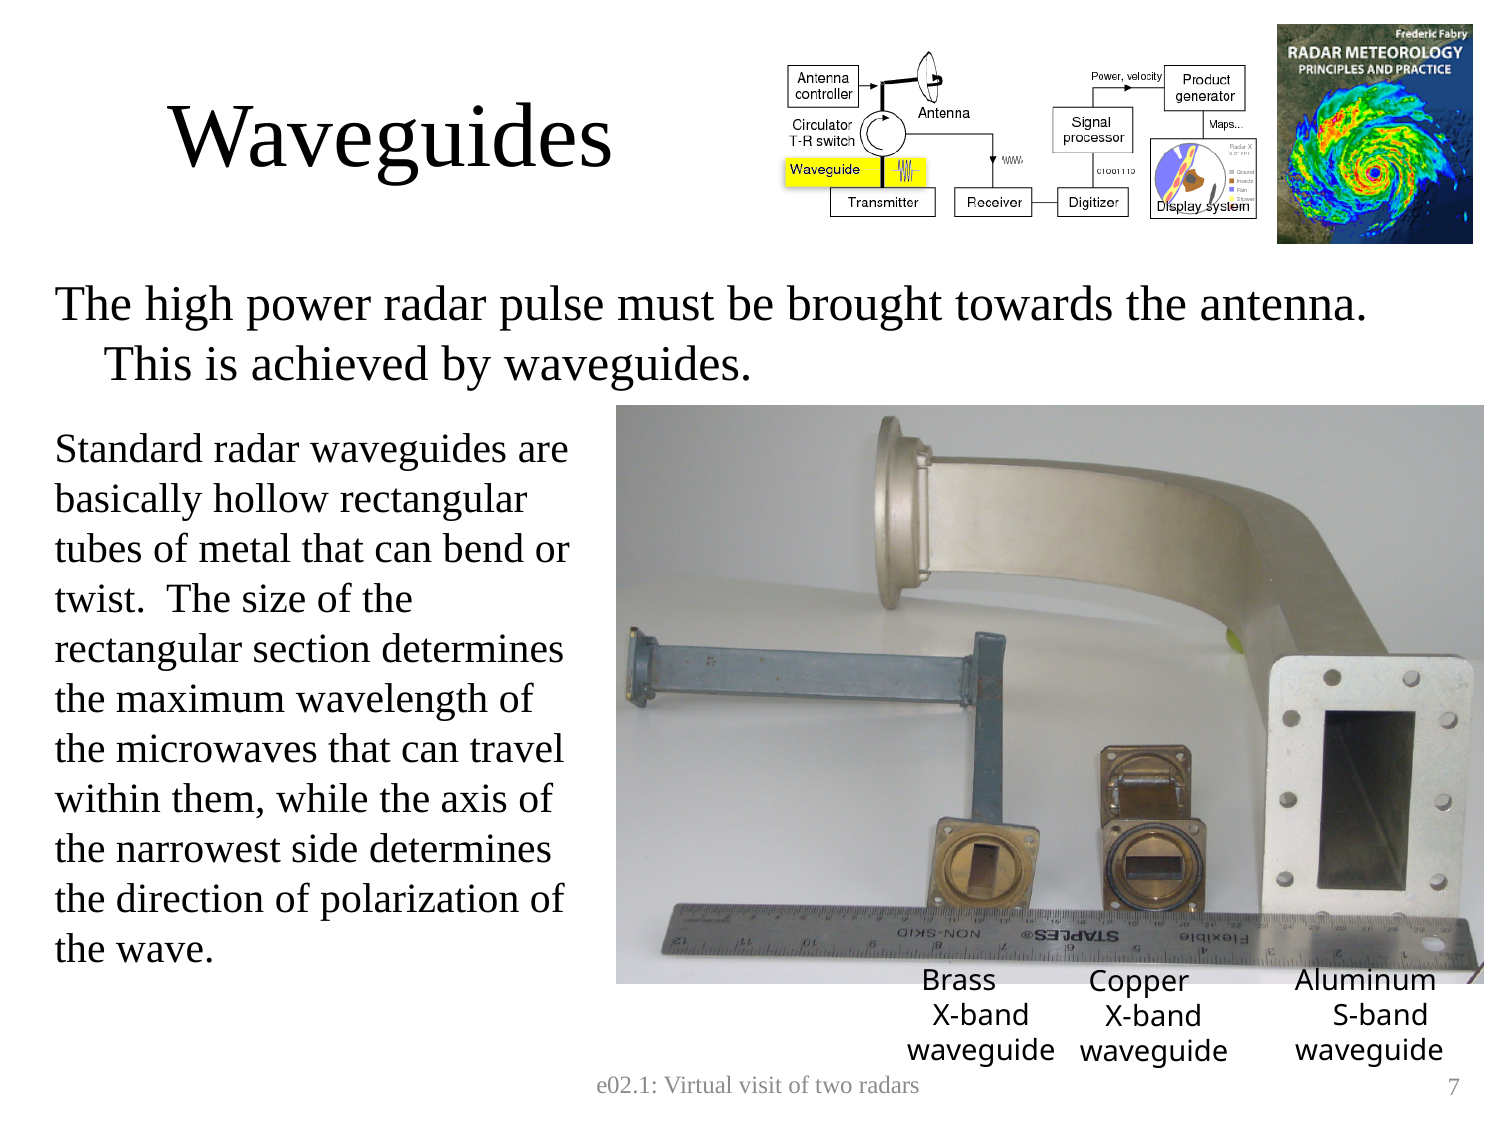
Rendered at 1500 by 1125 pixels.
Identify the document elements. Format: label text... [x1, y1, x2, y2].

text_box Brass X-band waveguide [891, 991, 1064, 1074]
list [785, 51, 1258, 221]
text_box Aluminum S-band waveguide [1279, 991, 1460, 1074]
picture [615, 405, 1484, 985]
text_box The high power radar pulse must be brought towards the antenna. This is achieved by waveguides. [39, 262, 1484, 465]
picture [1277, 24, 1473, 244]
footer e02.1: Virtual visit of two radars [169, 1053, 1125, 1113]
text_box Copper X-band waveguide [1064, 991, 1244, 1075]
slide_number 7 [1125, 1055, 1475, 1116]
title Waveguides [39, 26, 744, 233]
text_box Standard radar waveguides are basically hollow rectangular tubes of metal that can bend or twist. The size of the rectangular section determines the maximum wavelength of the microwaves that can travel within them, while the axis of the narrowest side determines the direction of polarization of the wave. [39, 412, 593, 984]
